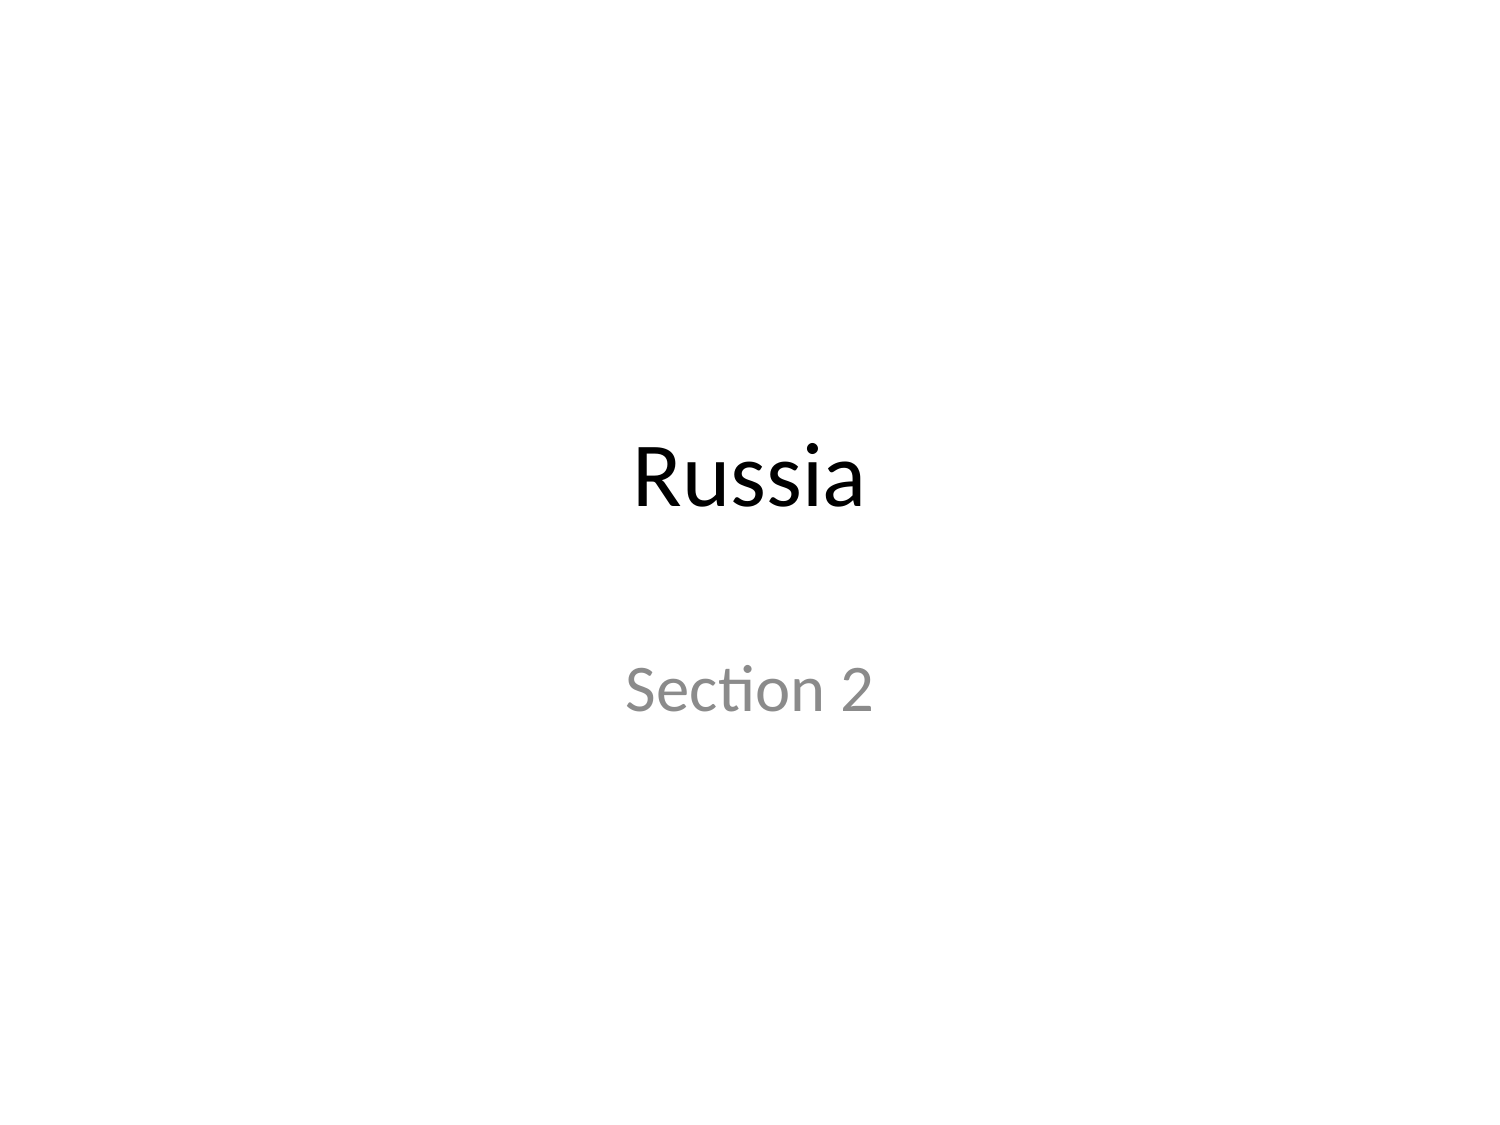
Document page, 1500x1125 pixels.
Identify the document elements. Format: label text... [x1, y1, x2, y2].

subtitle Section 2 [225, 637, 1275, 925]
title Russia [112, 349, 1388, 591]
